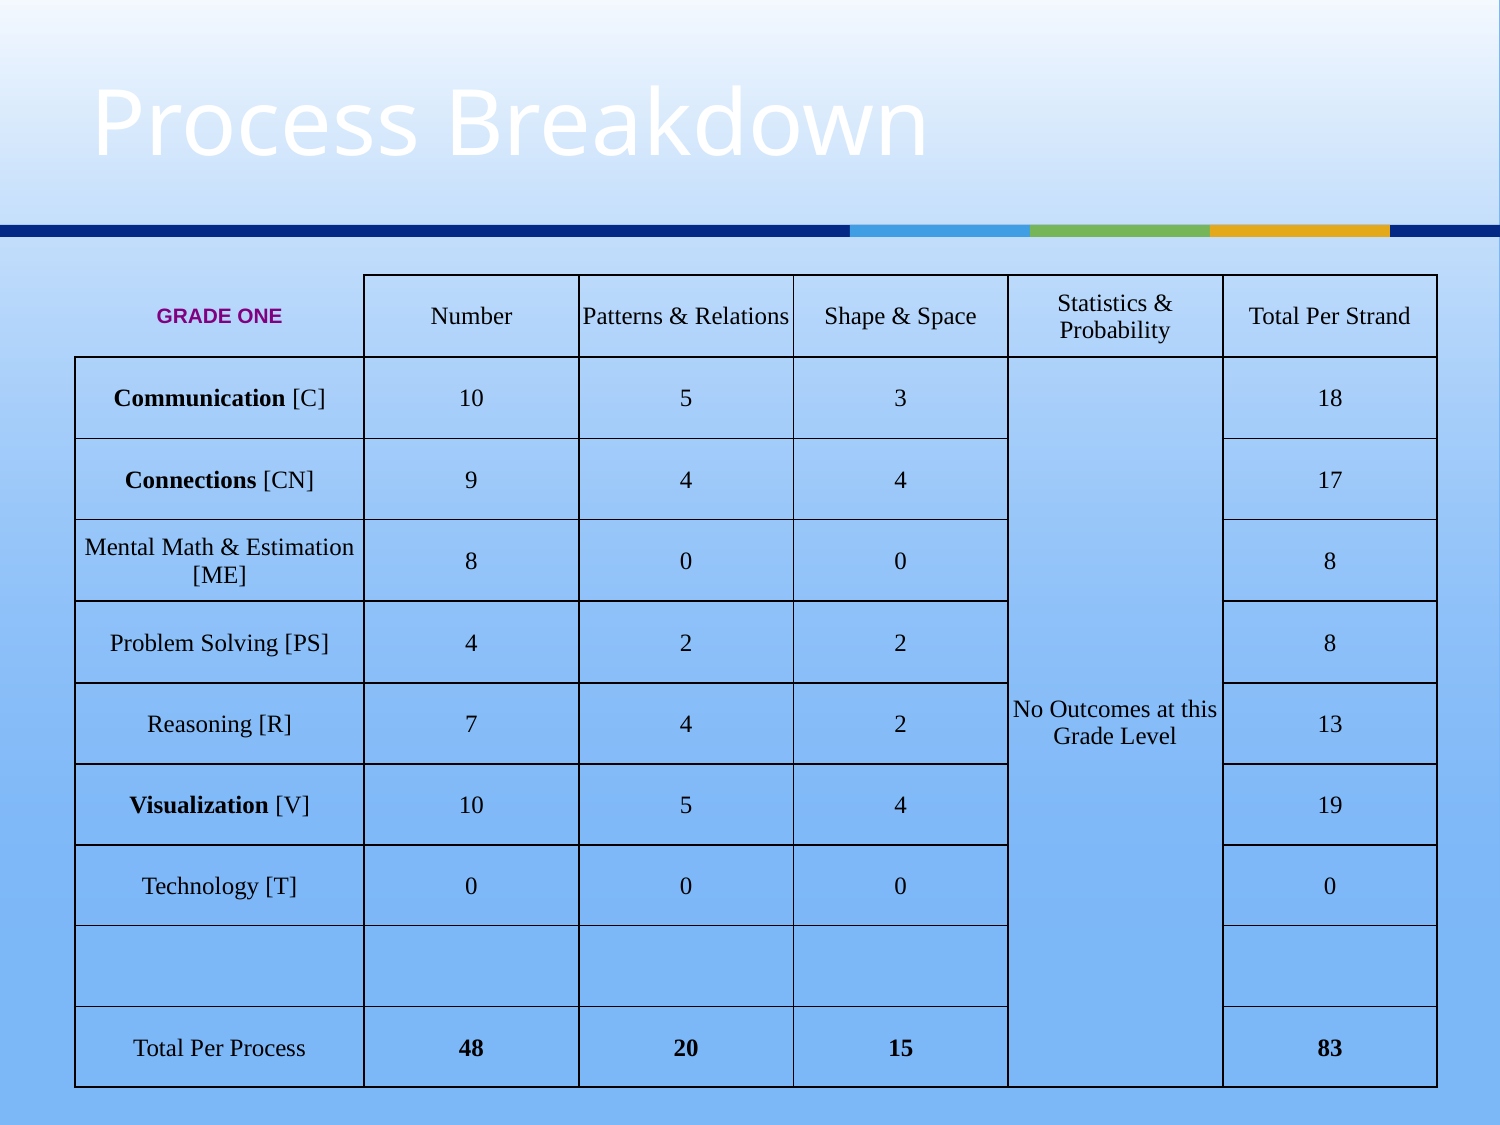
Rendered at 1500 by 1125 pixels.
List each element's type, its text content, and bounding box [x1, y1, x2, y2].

table_cell 13 [1224, 684, 1436, 763]
table_cell 10 [365, 765, 578, 844]
table_cell 0 [794, 520, 1007, 600]
table_cell Connections [CN] [76, 439, 363, 519]
table_cell 15 [794, 1007, 1007, 1086]
table_cell 8 [365, 520, 578, 600]
table_cell Communication [C] [76, 358, 363, 438]
table_header Patterns & Relations [580, 276, 793, 356]
table_cell 7 [365, 684, 578, 763]
table_cell 3 [794, 358, 1007, 438]
table_cell Total Per Process [76, 1007, 363, 1086]
table_cell 2 [794, 602, 1007, 682]
table_cell Reasoning [R] [76, 684, 363, 763]
table_cell Visualization [V] [76, 765, 363, 844]
table_cell 8 [1224, 520, 1436, 600]
table_cell No Outcomes at this Grade Level [1009, 358, 1222, 1086]
table_cell 48 [365, 1007, 578, 1086]
table_cell 9 [365, 439, 578, 519]
table_cell 5 [580, 358, 793, 438]
table_cell 4 [580, 684, 793, 763]
table_cell 20 [580, 1007, 793, 1086]
table_cell Problem Solving [PS] [76, 602, 363, 682]
table_header Shape & Space [794, 276, 1007, 356]
table_header Statistics & Probability [1009, 276, 1222, 356]
table_header GRADE ONE [75, 275, 363, 356]
table_cell 8 [1224, 602, 1436, 682]
table_cell [76, 926, 363, 1006]
table_cell 0 [580, 520, 793, 600]
table_cell 0 [1224, 846, 1436, 925]
table_header Total Per Strand [1224, 276, 1436, 356]
table_cell 4 [365, 602, 578, 682]
table_cell [794, 926, 1007, 1006]
table_cell 2 [580, 602, 793, 682]
title Process Breakdown [75, 24, 1425, 213]
table_cell 0 [794, 846, 1007, 925]
table_cell 19 [1224, 765, 1436, 844]
table_header Number [365, 276, 578, 356]
table_cell 4 [580, 439, 793, 519]
table_cell [365, 926, 578, 1006]
table_cell 5 [580, 765, 793, 844]
table_cell 17 [1224, 439, 1436, 519]
table_cell 0 [365, 846, 578, 925]
table_cell 2 [794, 684, 1007, 763]
table_cell 4 [794, 439, 1007, 519]
table_cell Mental Math & Estimation [ME] [76, 520, 363, 600]
table_cell Technology [T] [76, 846, 363, 925]
table_cell 83 [1224, 1007, 1436, 1086]
table_cell 0 [580, 846, 793, 925]
table_cell 4 [794, 765, 1007, 844]
table_cell 10 [365, 358, 578, 438]
table_cell [580, 926, 793, 1006]
table_cell 18 [1224, 358, 1436, 438]
table_cell [1224, 926, 1436, 1006]
